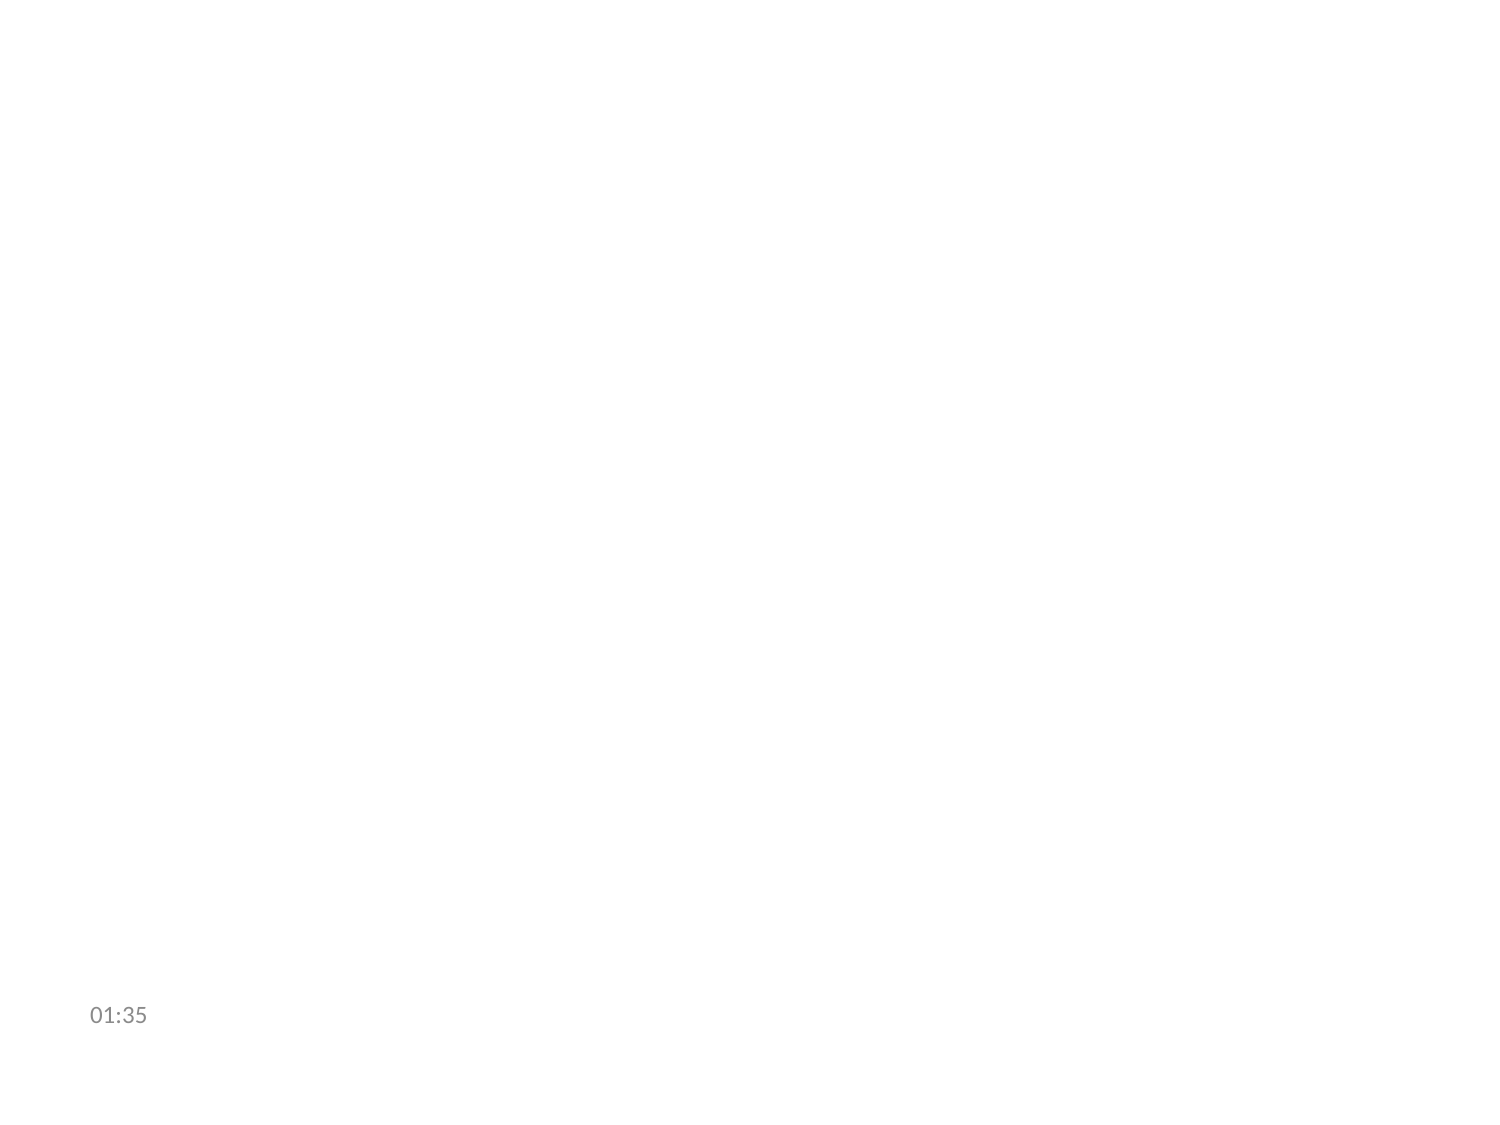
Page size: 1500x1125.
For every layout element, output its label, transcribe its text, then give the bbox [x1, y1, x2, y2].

text_box 15:35 [75, 983, 425, 1044]
